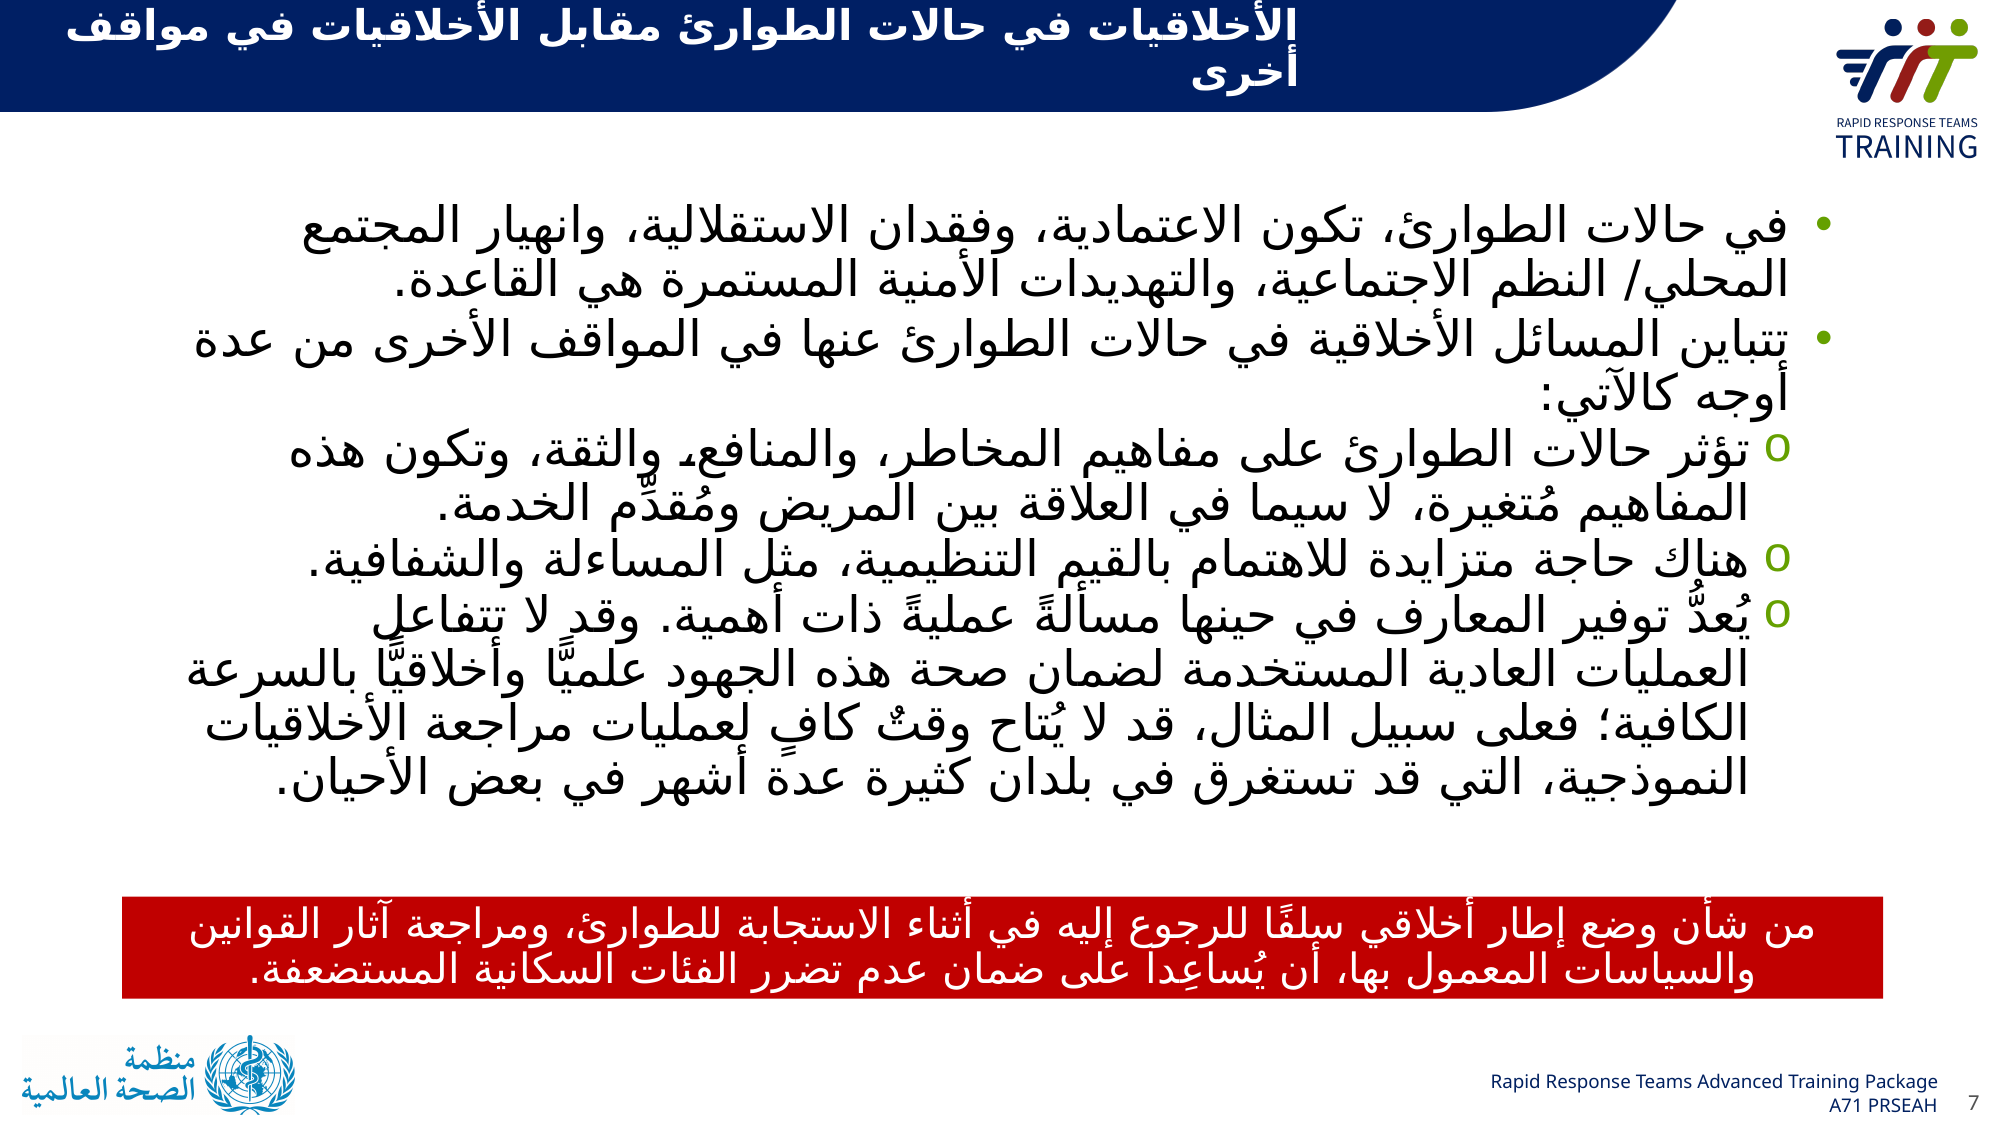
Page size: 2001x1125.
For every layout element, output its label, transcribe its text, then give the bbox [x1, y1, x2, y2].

picture [1835, 19, 1978, 167]
slide_number 7 [1882, 1037, 1916, 1092]
list في حالات الطوارئ، تكون الاعتمادية، وفقدان الاستقلالية، وانهيار المجتمع المحلي/ النظم الاجتماعية، والتهديدات الأمنية المستمرة هي القاعدة. تتباين المسائل الأخلاقية في حالات الطوارئ عنها في المواقف الأخرى من عدة أوجه كالآتي: تؤثر حالات الطوارئ على مفاهيم المخاطر، والمنافع، والثقة، وتكون هذه المفاهيم مُتغيرة، لا سيما في العلاقة بين المريض ومُقدِّم الخدمة. هناك حاجة متزايدة للاهتمام بالقيم التنظيمية، مثل المساءلة والشفافية. يُعدُّ توفير المعارف في حينها مسألةً عمليةً ذات أهمية. وقد لا تتفاعل العمليات العادية المستخدمة لضمان صحة هذه الجهود علميًّا وأخلاقيًّا بالسرعة الكافية؛ فعلى سبيل المثال، قد لا يُتاح وقتٌ كافٍ لعمليات مراجعة الأخلاقيات النموذجية، التي قد تستغرق في بلدان كثيرة عدة أشهر في بعض الأحيان. [174, 191, 1841, 896]
picture [22, 1035, 295, 1115]
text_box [121, 896, 1884, 1003]
picture [0, 0, 1705, 112]
picture [252, 1050, 258, 1059]
title الأخلاقيات في حالات الطوارئ مقابل الأخلاقيات في مواقف أخرى [13, 0, 1309, 104]
